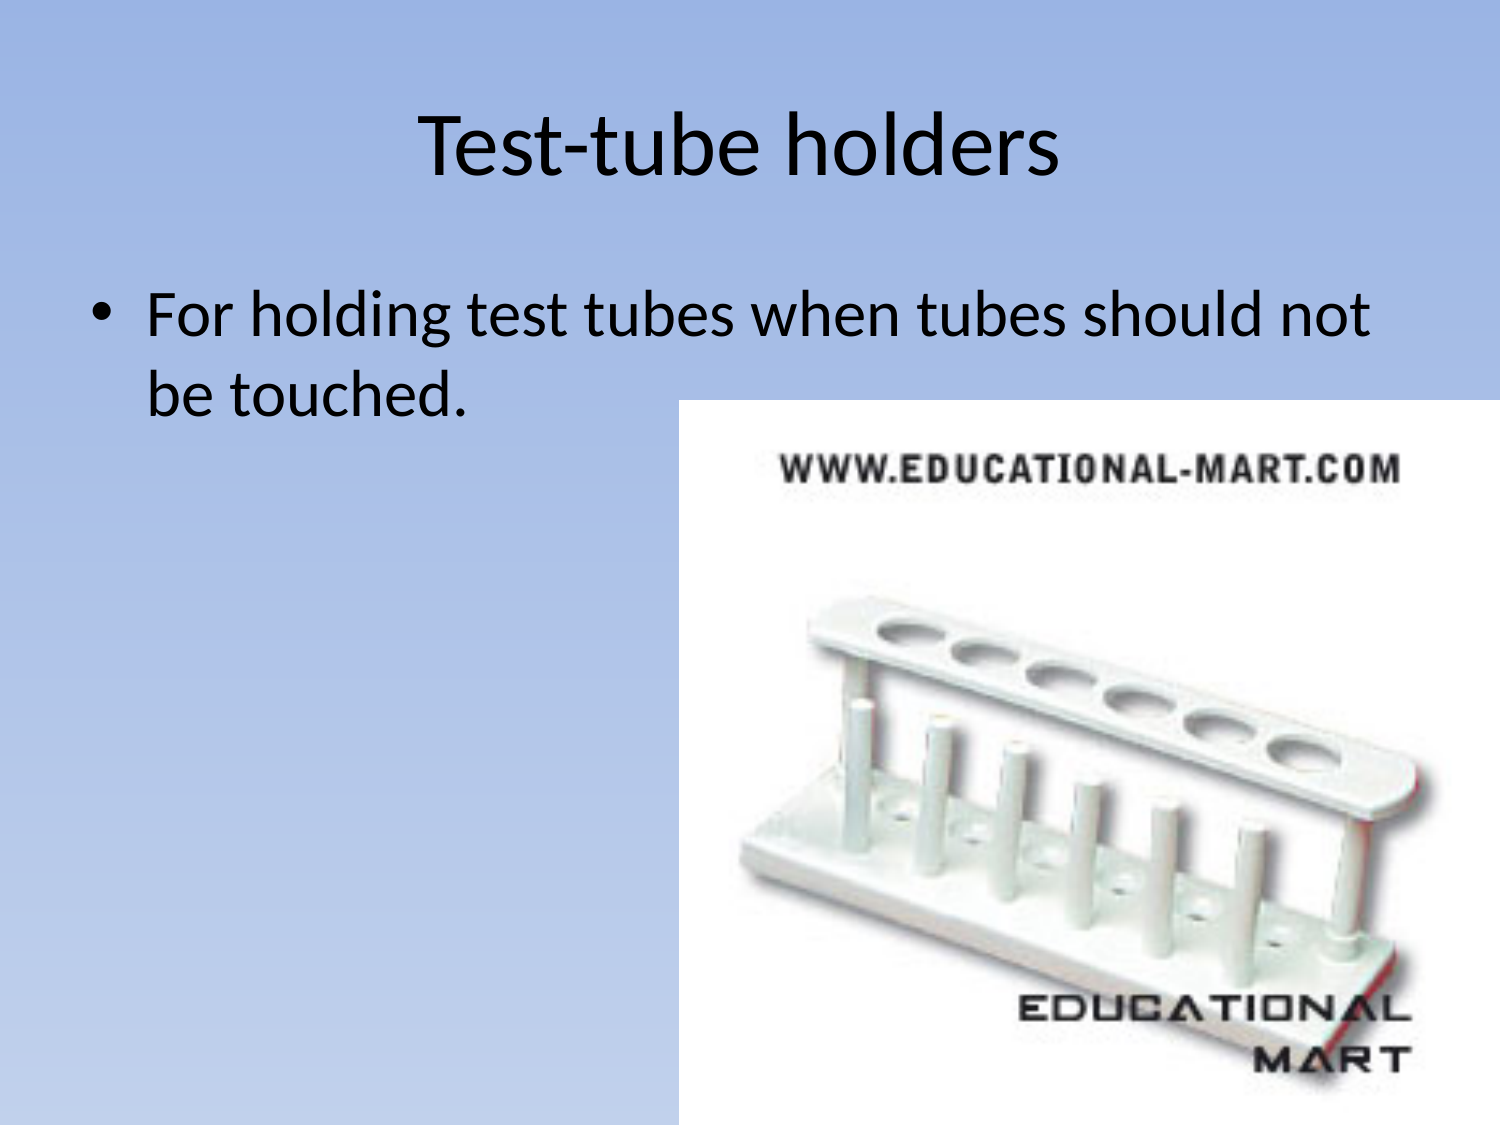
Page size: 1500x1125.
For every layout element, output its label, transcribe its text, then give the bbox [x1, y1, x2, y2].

title Test-tube holders [75, 45, 1425, 233]
picture [678, 400, 1500, 1125]
list For holding test tubes when tubes should not be touched. [75, 262, 1425, 1005]
